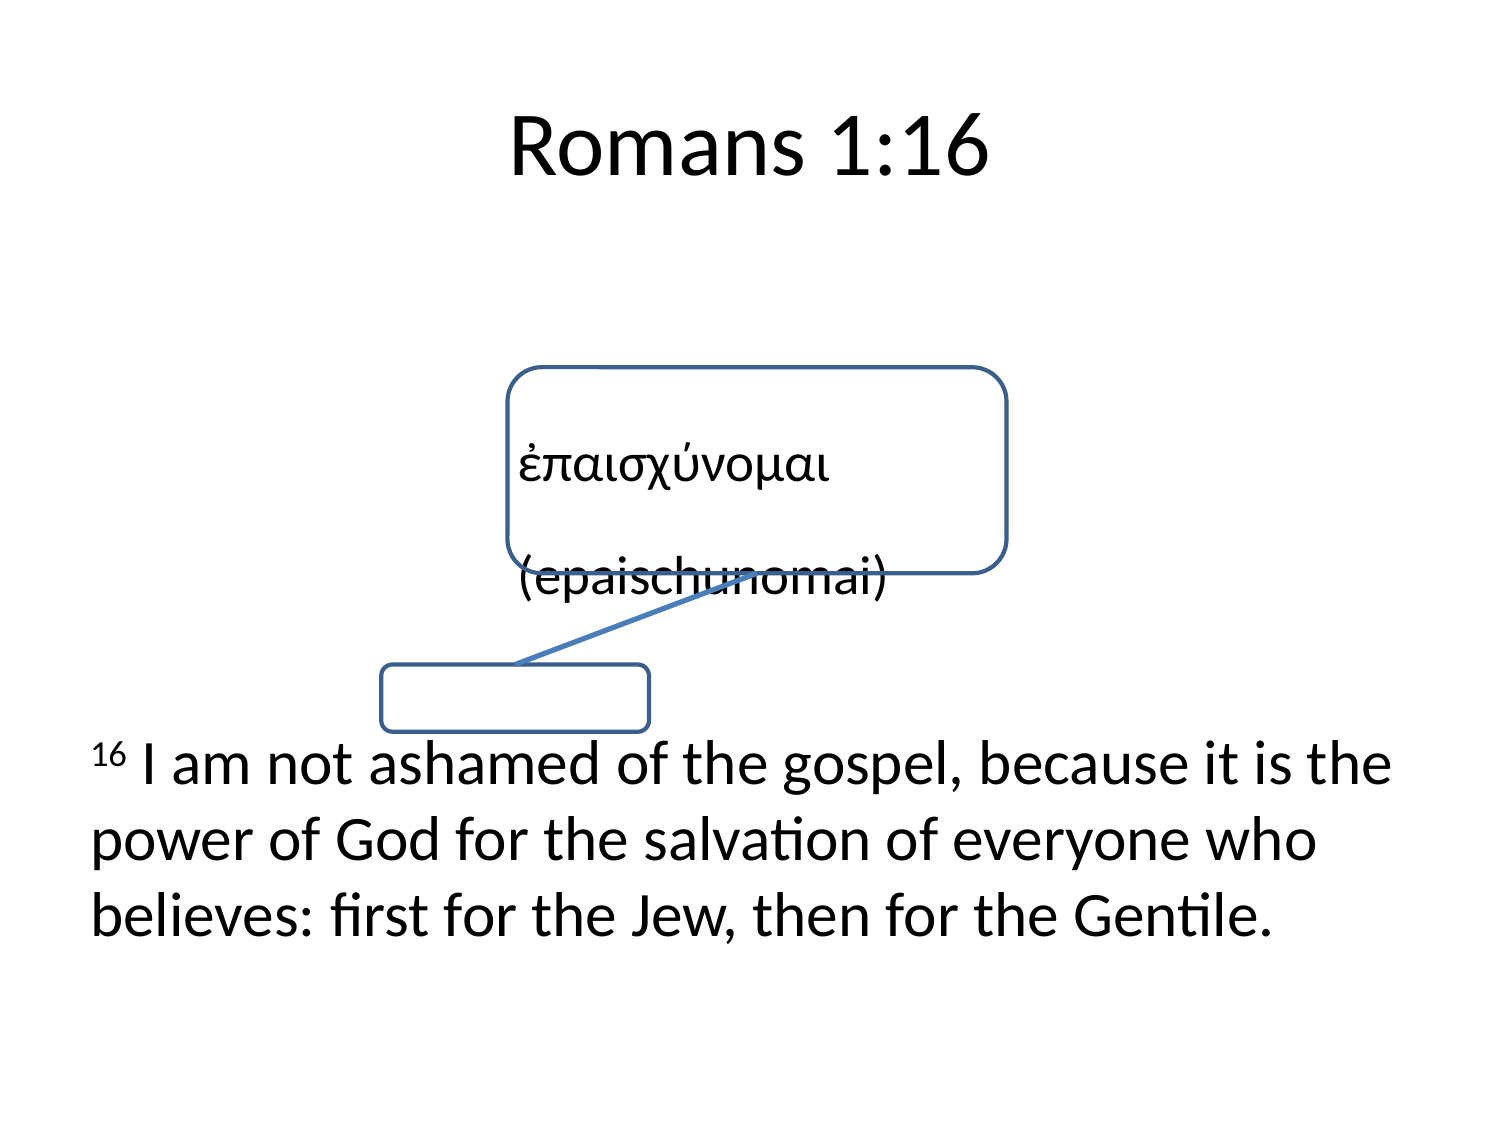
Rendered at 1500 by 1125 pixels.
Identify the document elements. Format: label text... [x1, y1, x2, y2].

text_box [514, 573, 758, 665]
text_box [505, 365, 1009, 576]
title Romans 1:16 [75, 45, 1425, 233]
text_box [379, 662, 652, 734]
list ἐπαισχύνομαι (epaischunomai) 16 I am not ashamed of the gospel, because it is the power of God for the salvation of everyone who believes: first for the Jew, then for the Gentile. [75, 262, 1425, 1005]
